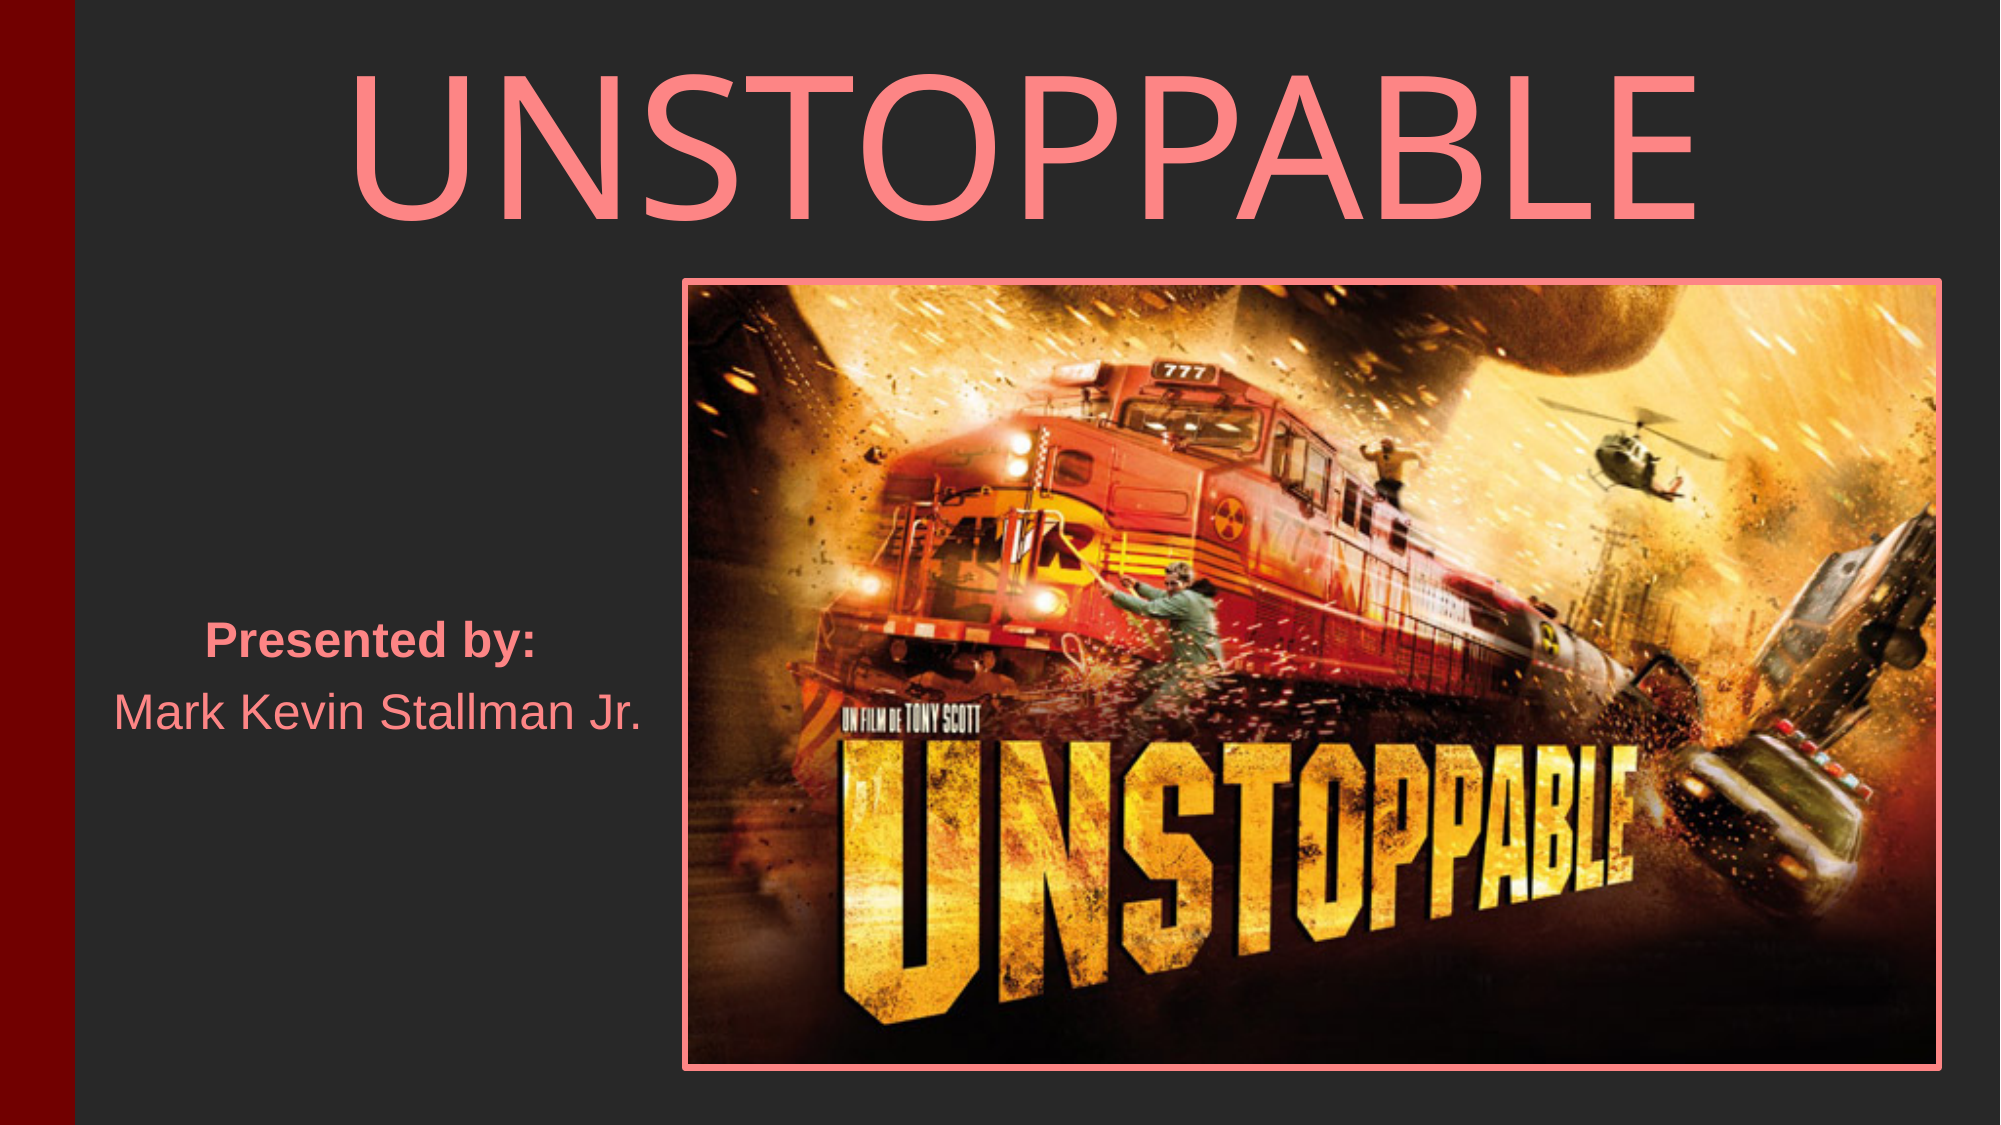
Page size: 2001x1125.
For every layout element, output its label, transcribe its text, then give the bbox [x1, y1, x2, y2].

subtitle Presented by: Mark Kevin Stallman Jr. [93, 599, 664, 750]
title UNSTOPPABLE [123, 46, 1924, 272]
picture [687, 284, 1937, 1065]
